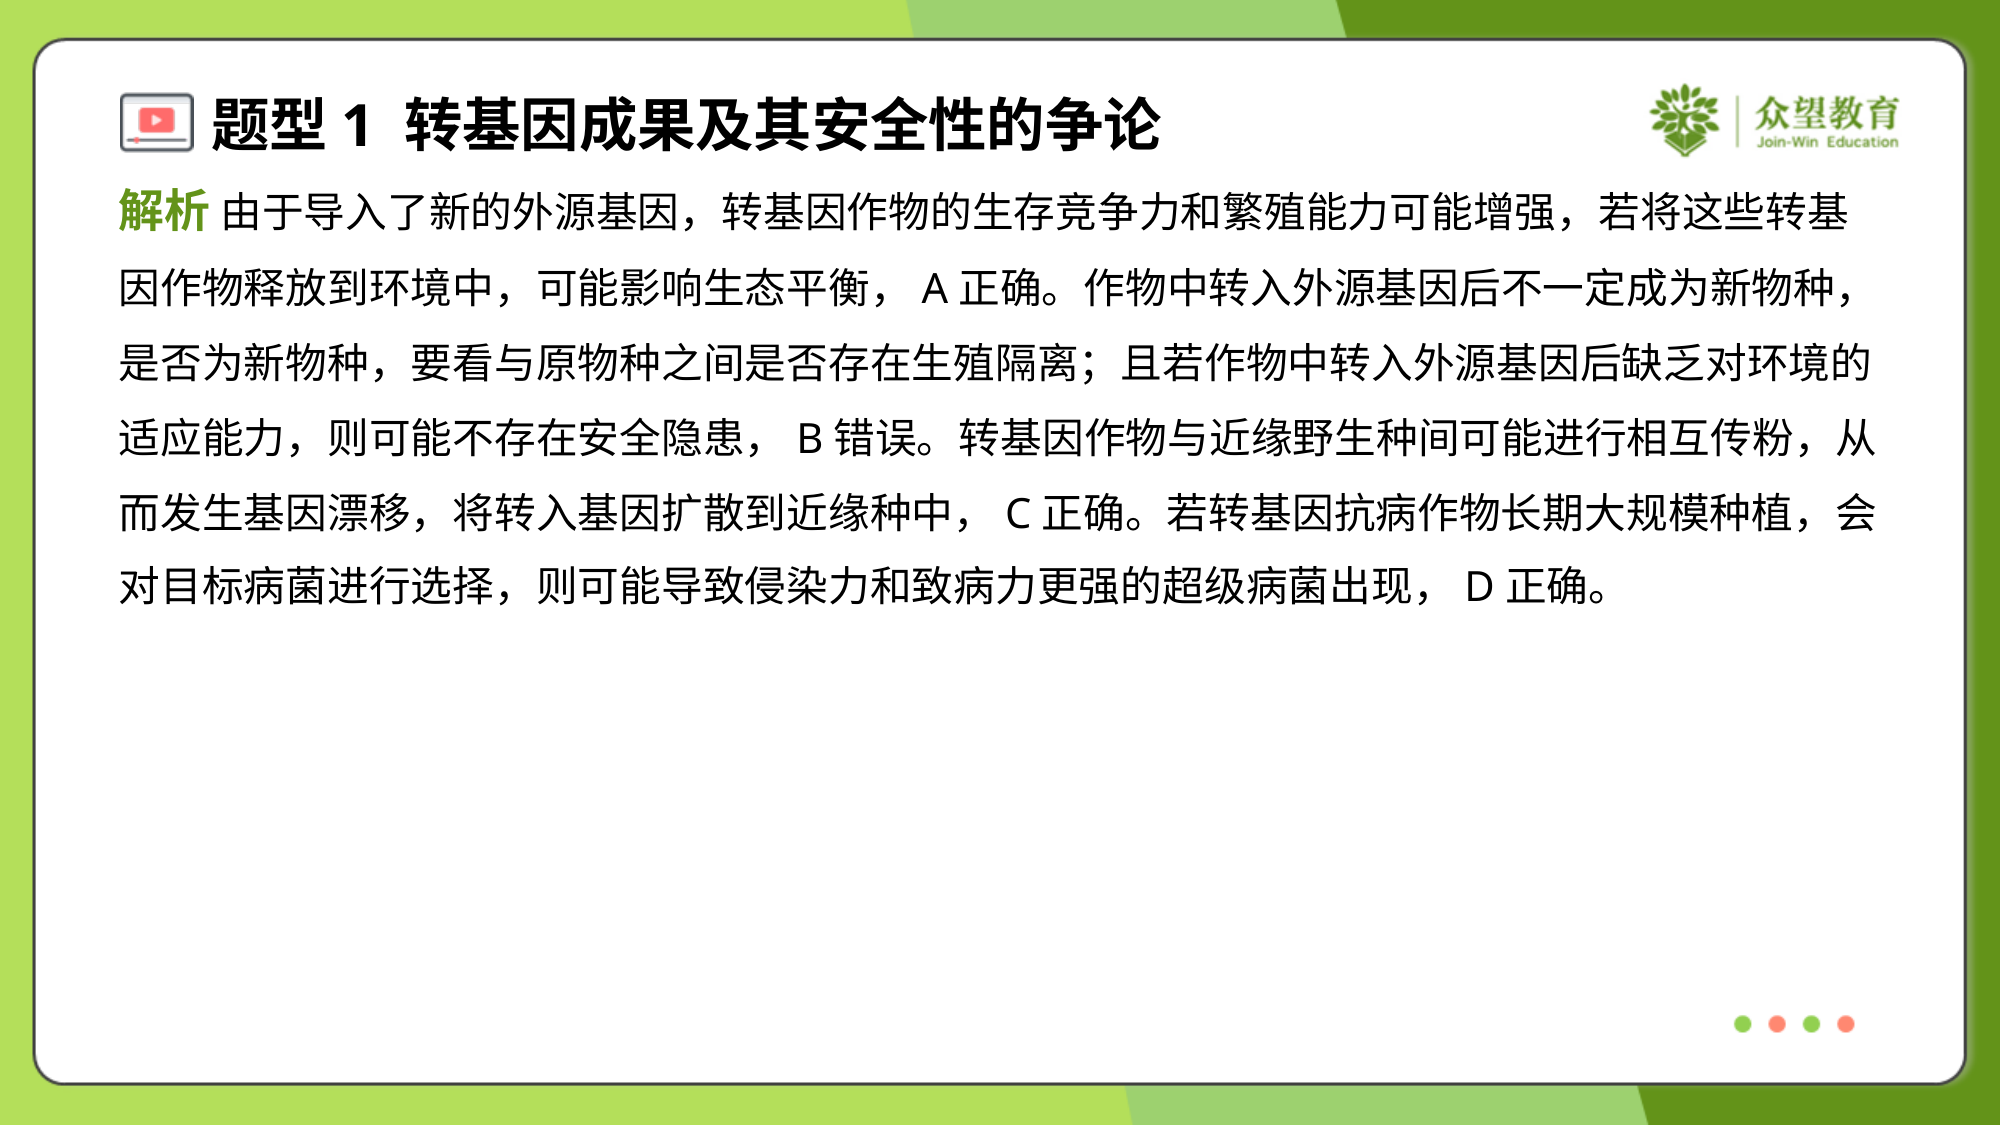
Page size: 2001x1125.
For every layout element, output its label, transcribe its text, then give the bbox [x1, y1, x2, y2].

picture [0, 0, 2000, 1125]
text_box 解析 由于导入了新的外源基因，转基因作物的生存竞争力和繁殖能力可能增强，若将这些转基 因作物释放到环境中，可能影响生态平衡，A正确。作物中转入外源基因后不一定成为新物种， 是否为新物种，要看与原物种之间是否存在生殖隔离；且若作物中转入外源基因后缺乏对环境的 适应能力，则可能不存在安全隐患，B错误。转基因作物与近缘野生种间可能进行相互传粉，从 而发生基因漂移，将转入基因扩散到近缘种中，C正确。若转基因抗病作物长期大规模种植，会 对目标病菌进行选择，则可能导致侵染力和致病力更强的超级病菌出现，D正确。 [118, 159, 1883, 602]
